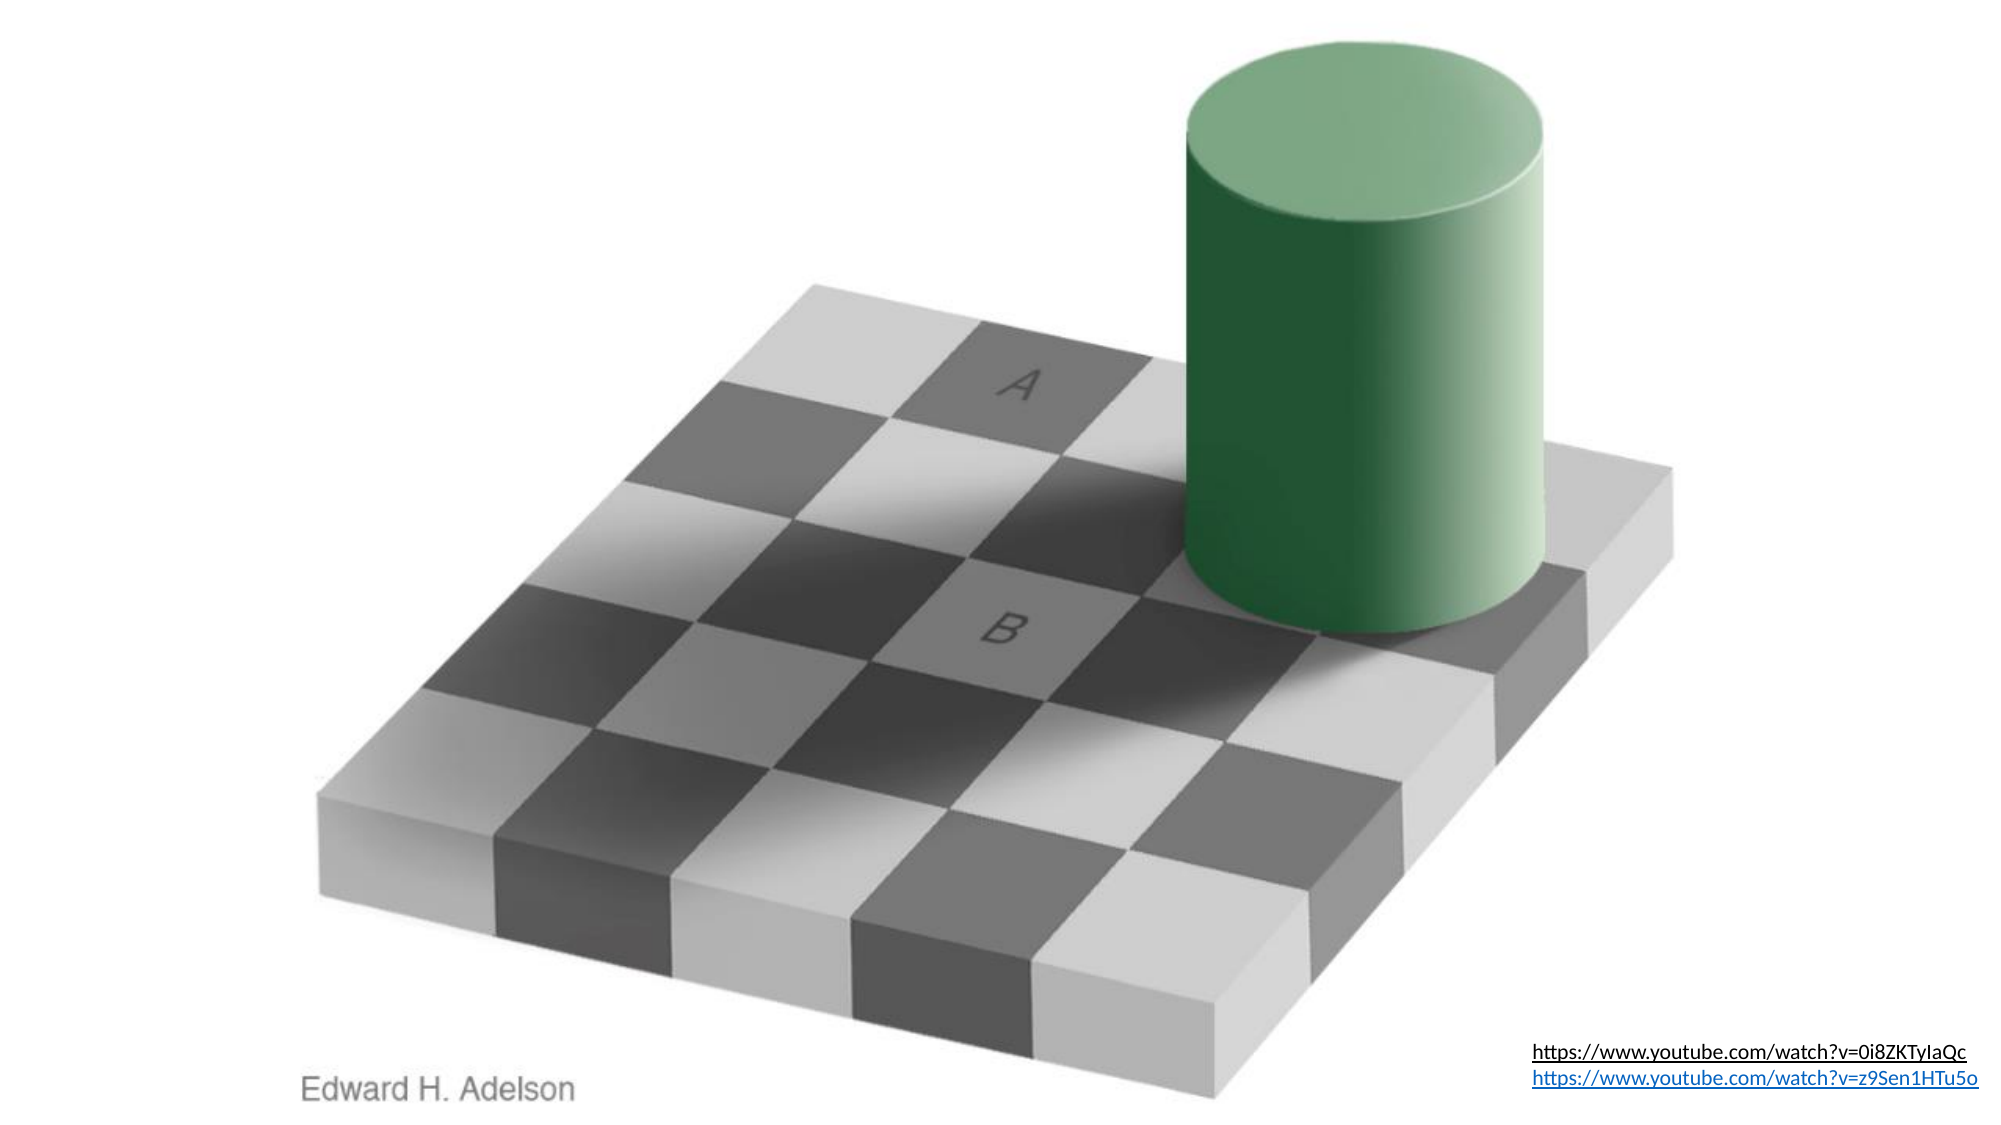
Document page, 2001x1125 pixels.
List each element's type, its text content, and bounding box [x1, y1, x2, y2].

text_box https://www.youtube.com/watch?v=0i8ZKTyIaQc https://www.youtube.com/watch?v=z9Sen1HTu5o [1724, 1030, 1994, 1124]
picture [276, 0, 1724, 1125]
